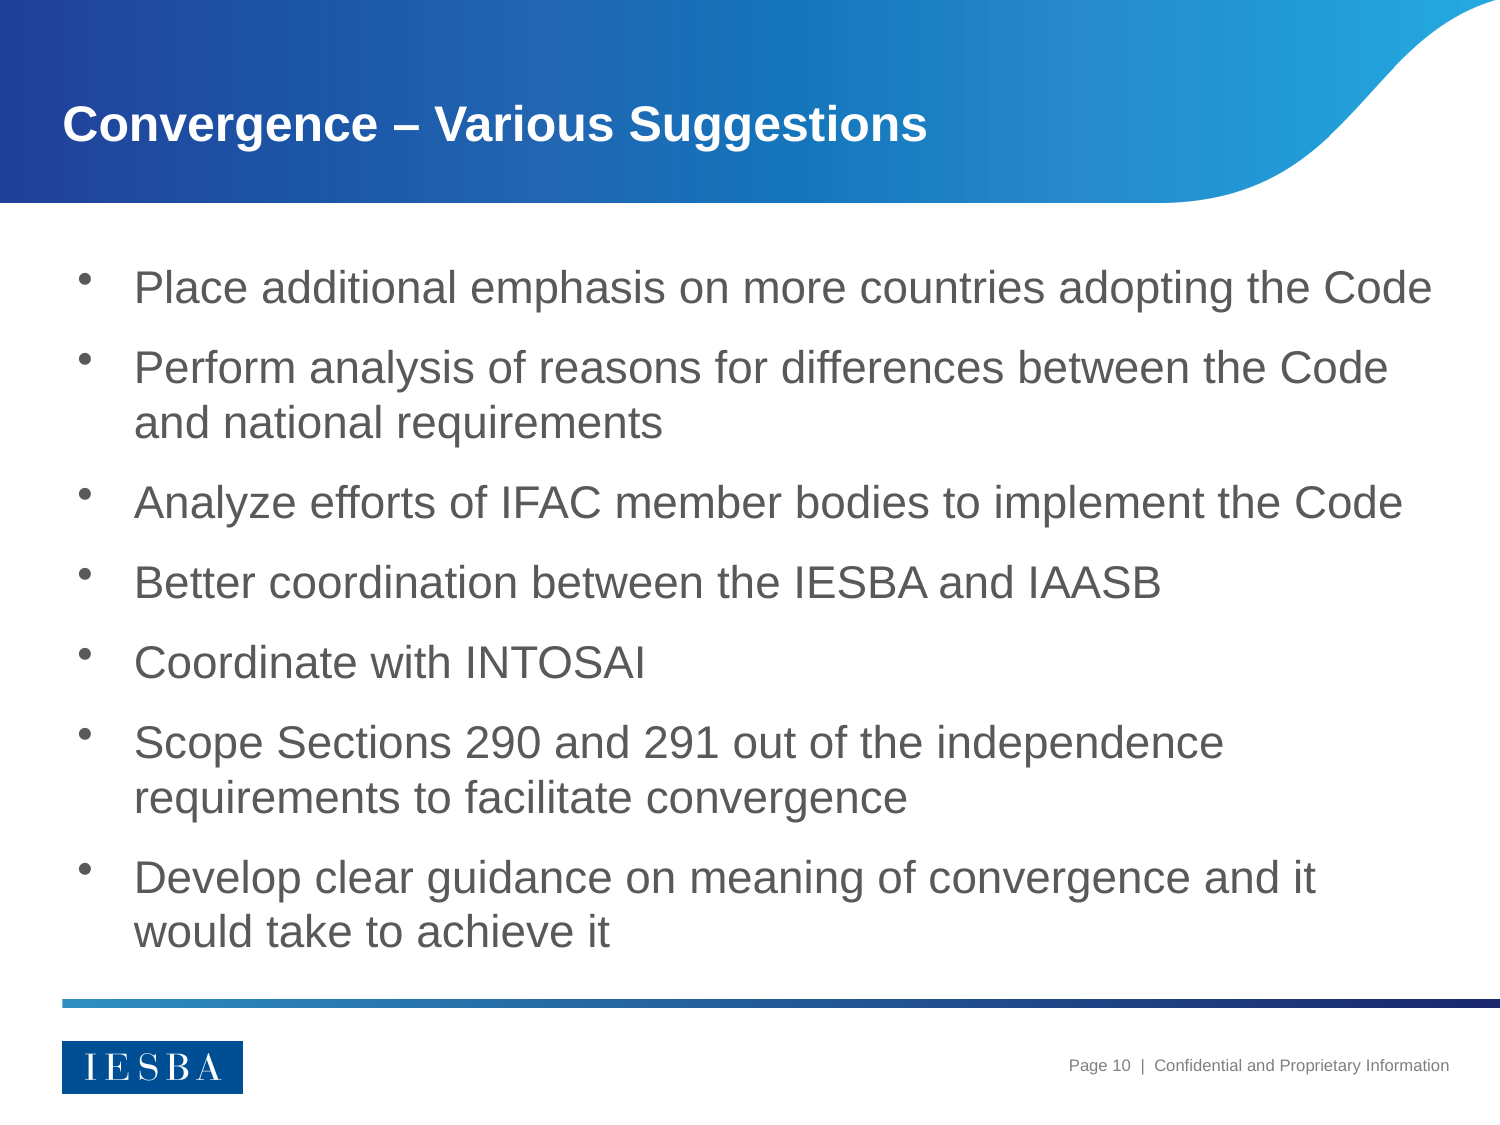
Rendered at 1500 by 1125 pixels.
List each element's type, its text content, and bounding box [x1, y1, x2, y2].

list Place additional emphasis on more countries adopting the Code Perform analysis of reasons for differences between the Code and national requirements Analyze efforts of IFAC member bodies to implement the Code Better coordination between the IESBA and IAASB Coordinate with INTOSAI Scope Sections 290 and 291 out of the independence requirements to facilitate convergence Develop clear guidance on meaning of convergence and it would take to achieve it [62, 249, 1450, 988]
picture [0, 0, 1497, 203]
picture [62, 1041, 243, 1094]
title Convergence – Various Suggestions [62, 64, 1300, 178]
